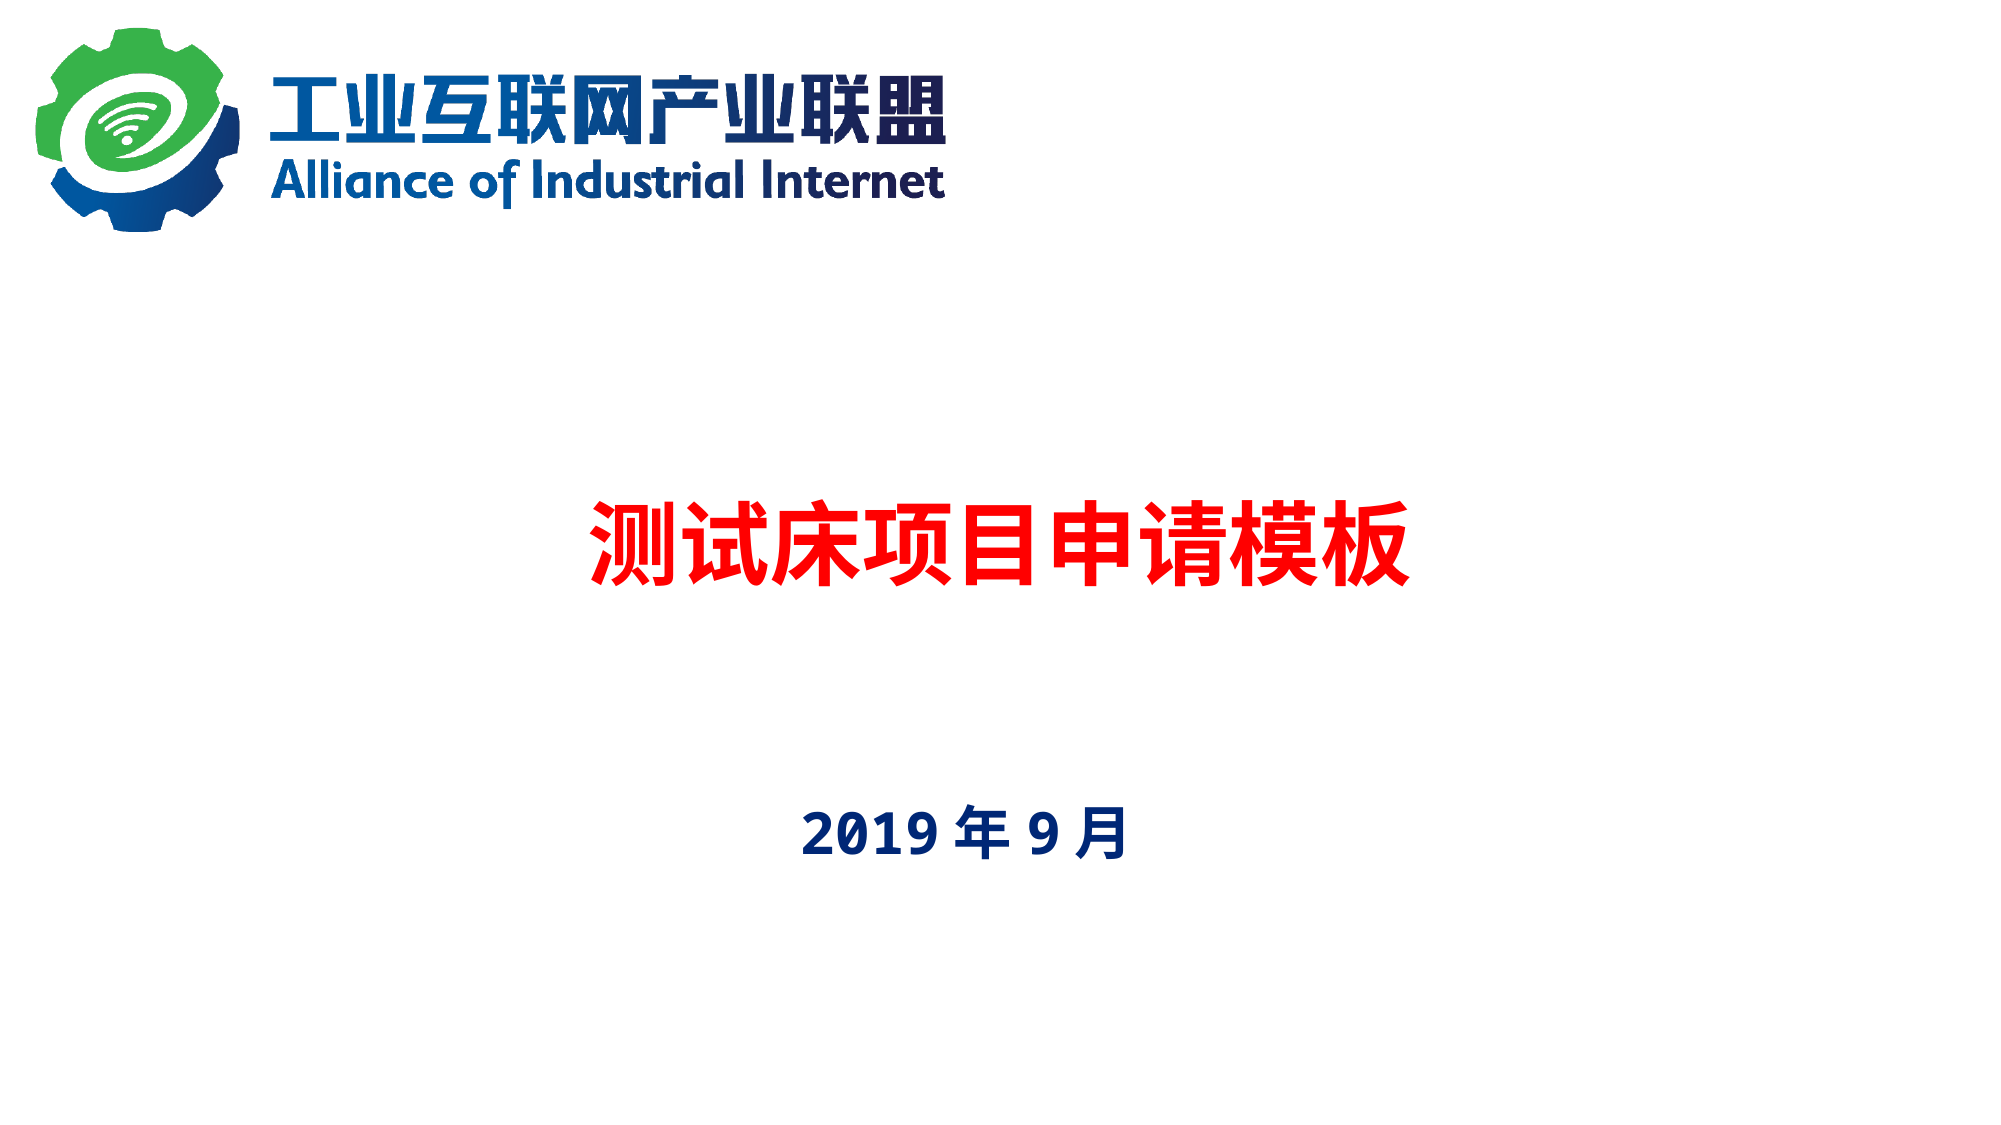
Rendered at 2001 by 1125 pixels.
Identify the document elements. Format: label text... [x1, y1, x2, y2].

text_box 2019年9月 [350, 775, 1583, 1063]
picture [0, 0, 996, 269]
text_box 测试床项目申请模板 [54, 479, 1945, 605]
